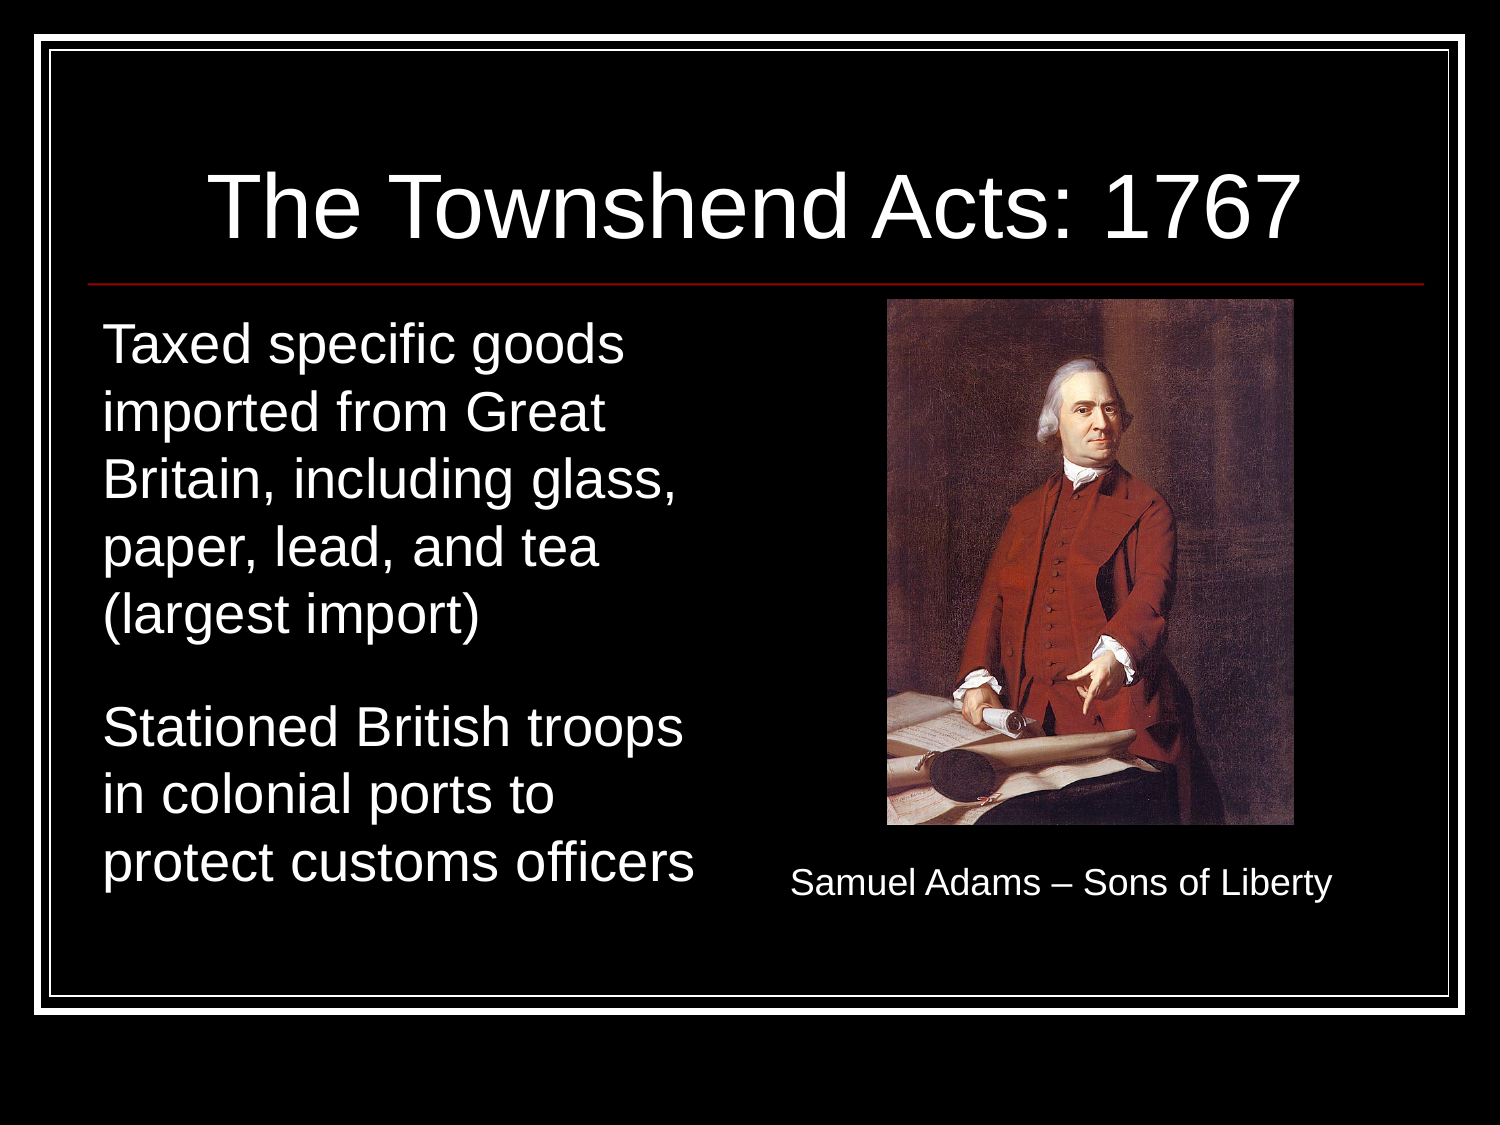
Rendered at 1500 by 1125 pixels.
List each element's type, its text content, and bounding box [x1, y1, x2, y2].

picture [887, 299, 1294, 826]
text_box Samuel Adams – Sons of Liberty [774, 849, 1363, 911]
text_box The Townshend Acts: 1767 [87, 77, 1425, 265]
text_box Taxed specific goods imported from Great Britain, including glass, paper, lead, and tea (largest import) Stationed British troops in colonial ports to protect customs officers [87, 299, 744, 963]
